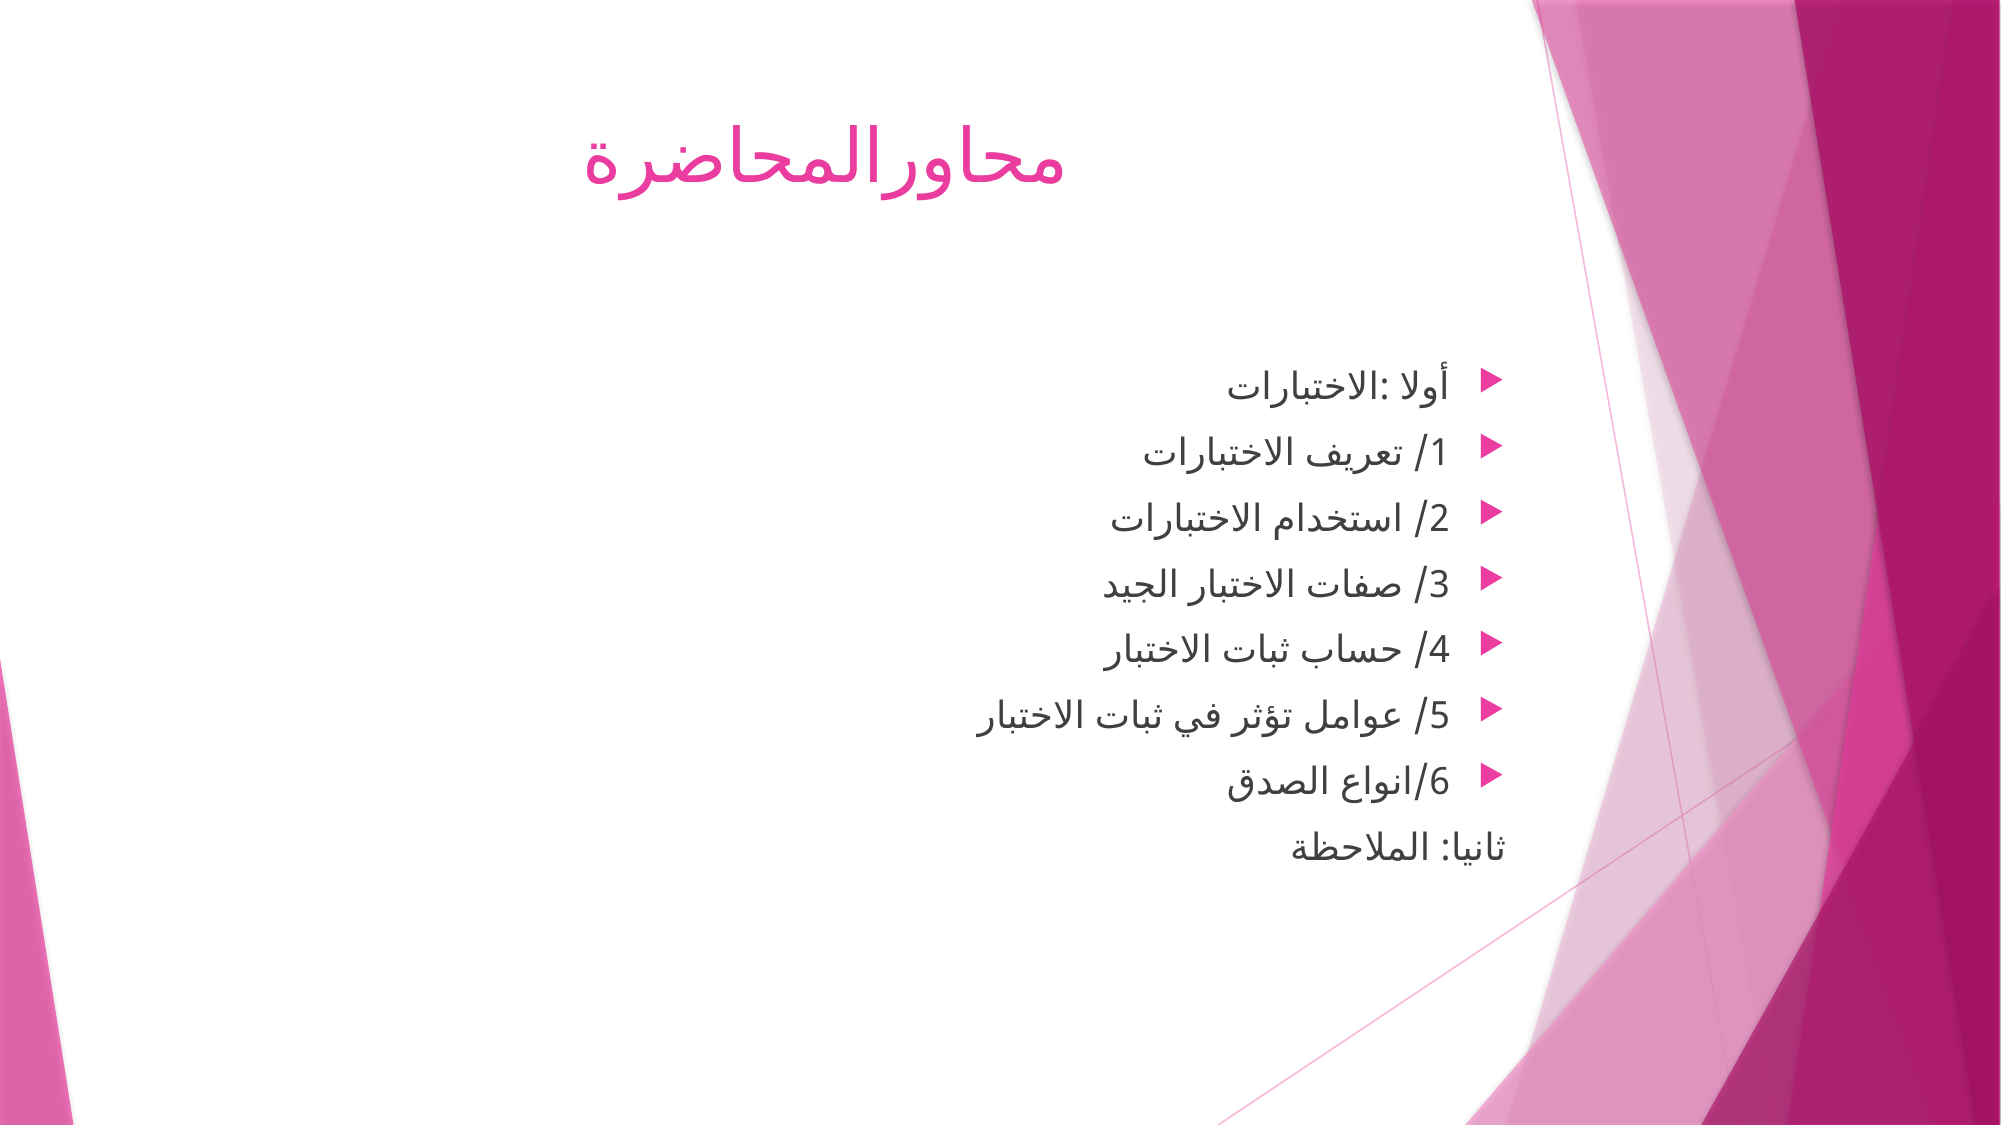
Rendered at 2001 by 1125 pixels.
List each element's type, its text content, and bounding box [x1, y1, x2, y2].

title محاورالمحاضرة [111, 99, 1522, 317]
list أولا :الاختبارات 1/ تعريف الاختبارات 2/ استخدام الاختبارات 3/ صفات الاختبار الجيد 4/ حساب ثبات الاختبار 5/ عوامل تؤثر في ثبات الاختبار 6/انواع الصدق ثانيا: الملاحظة [111, 354, 1522, 992]
